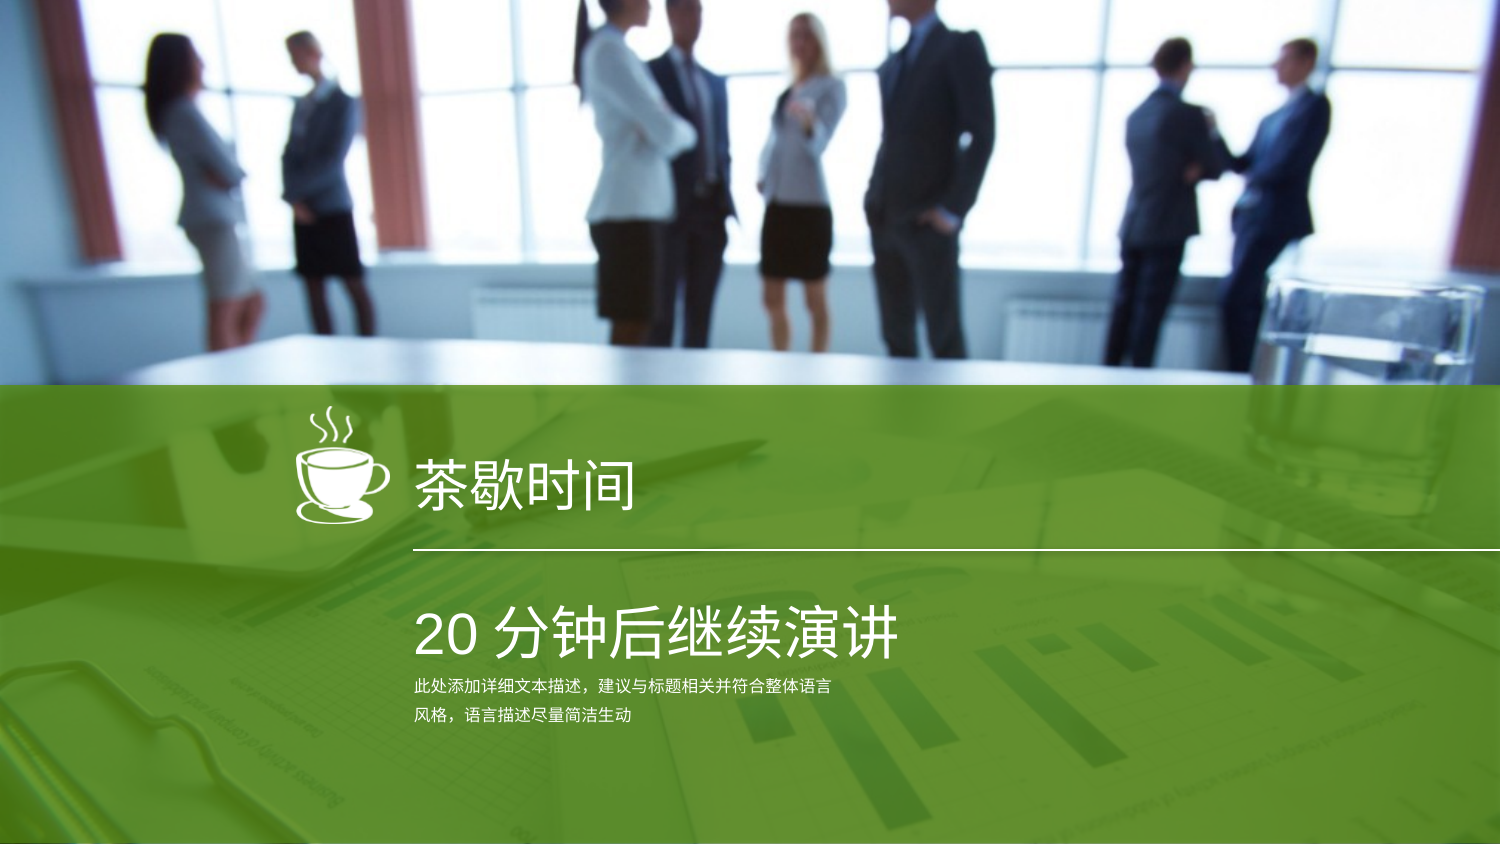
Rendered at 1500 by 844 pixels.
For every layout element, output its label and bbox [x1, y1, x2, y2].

text_box [296, 406, 662, 550]
picture [0, 0, 1500, 844]
